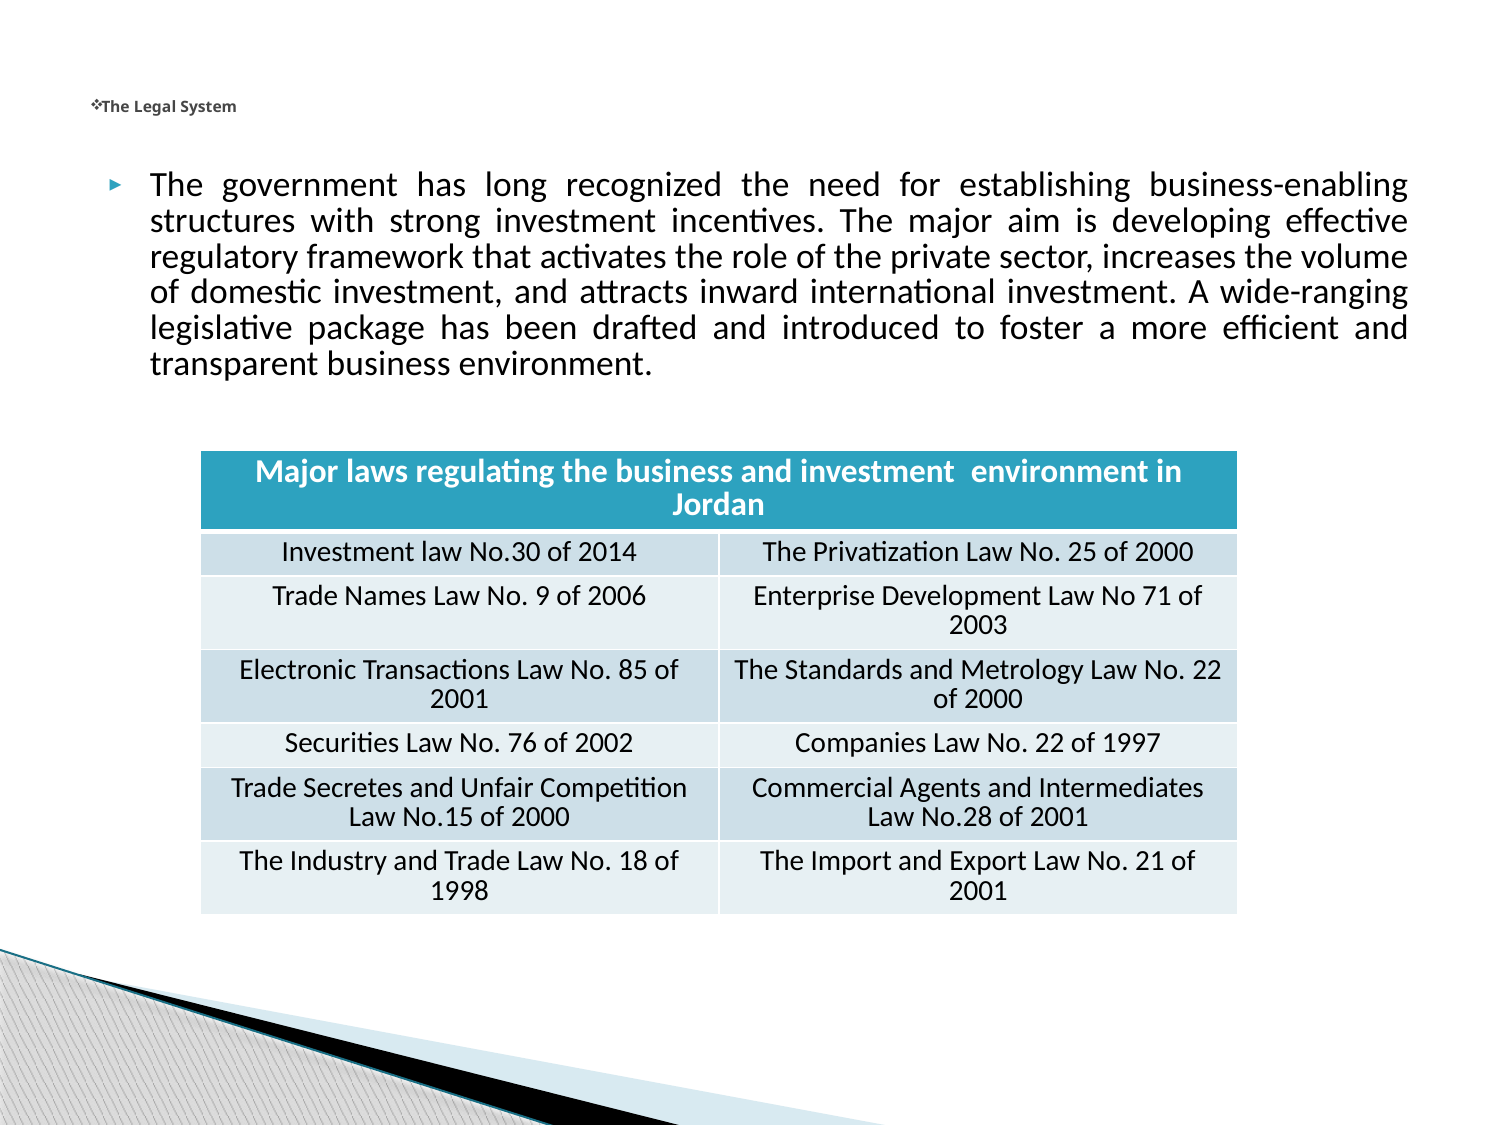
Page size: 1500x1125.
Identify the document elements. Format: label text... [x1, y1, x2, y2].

table_cell Electronic Transactions Law No. 85 of 2001 [201, 650, 718, 722]
title The Legal System [75, 87, 1425, 150]
table_cell The Industry and Trade Law No. 18 of 1998 [201, 842, 718, 914]
table_cell The Standards and Metrology Law No. 22 of 2000 [720, 650, 1237, 722]
table_cell The Privatization Law No. 25 of 2000 [720, 534, 1237, 575]
table_cell Commercial Agents and Intermediates Law No.28 of 2001 [720, 768, 1237, 840]
table_cell Investment law No.30 of 2014 [201, 534, 718, 575]
table_cell Securities Law No. 76 of 2002 [201, 724, 718, 767]
table_header Major laws regulating the business and investment environment in Jordan [201, 451, 1237, 529]
table_cell Trade Secretes and Unfair Competition Law No.15 of 2000 [201, 768, 718, 840]
table_cell The Import and Export Law No. 21 of 2001 [720, 842, 1237, 914]
table_cell Trade Names Law No. 9 of 2006 [201, 577, 718, 649]
table_cell Enterprise Development Law No 71 of 2003 [720, 577, 1237, 649]
list The government has long recognized the need for establishing business-enabling structures with strong investment incentives. The major aim is developing effective regulatory framework that activates the role of the private sector, increases the volume of domestic investment, and attracts inward international investment. A wide-ranging legislative package has been drafted and introduced to foster a more efficient and transparent business environment. [75, 162, 1425, 986]
table_cell Companies Law No. 22 of 1997 [720, 724, 1237, 767]
